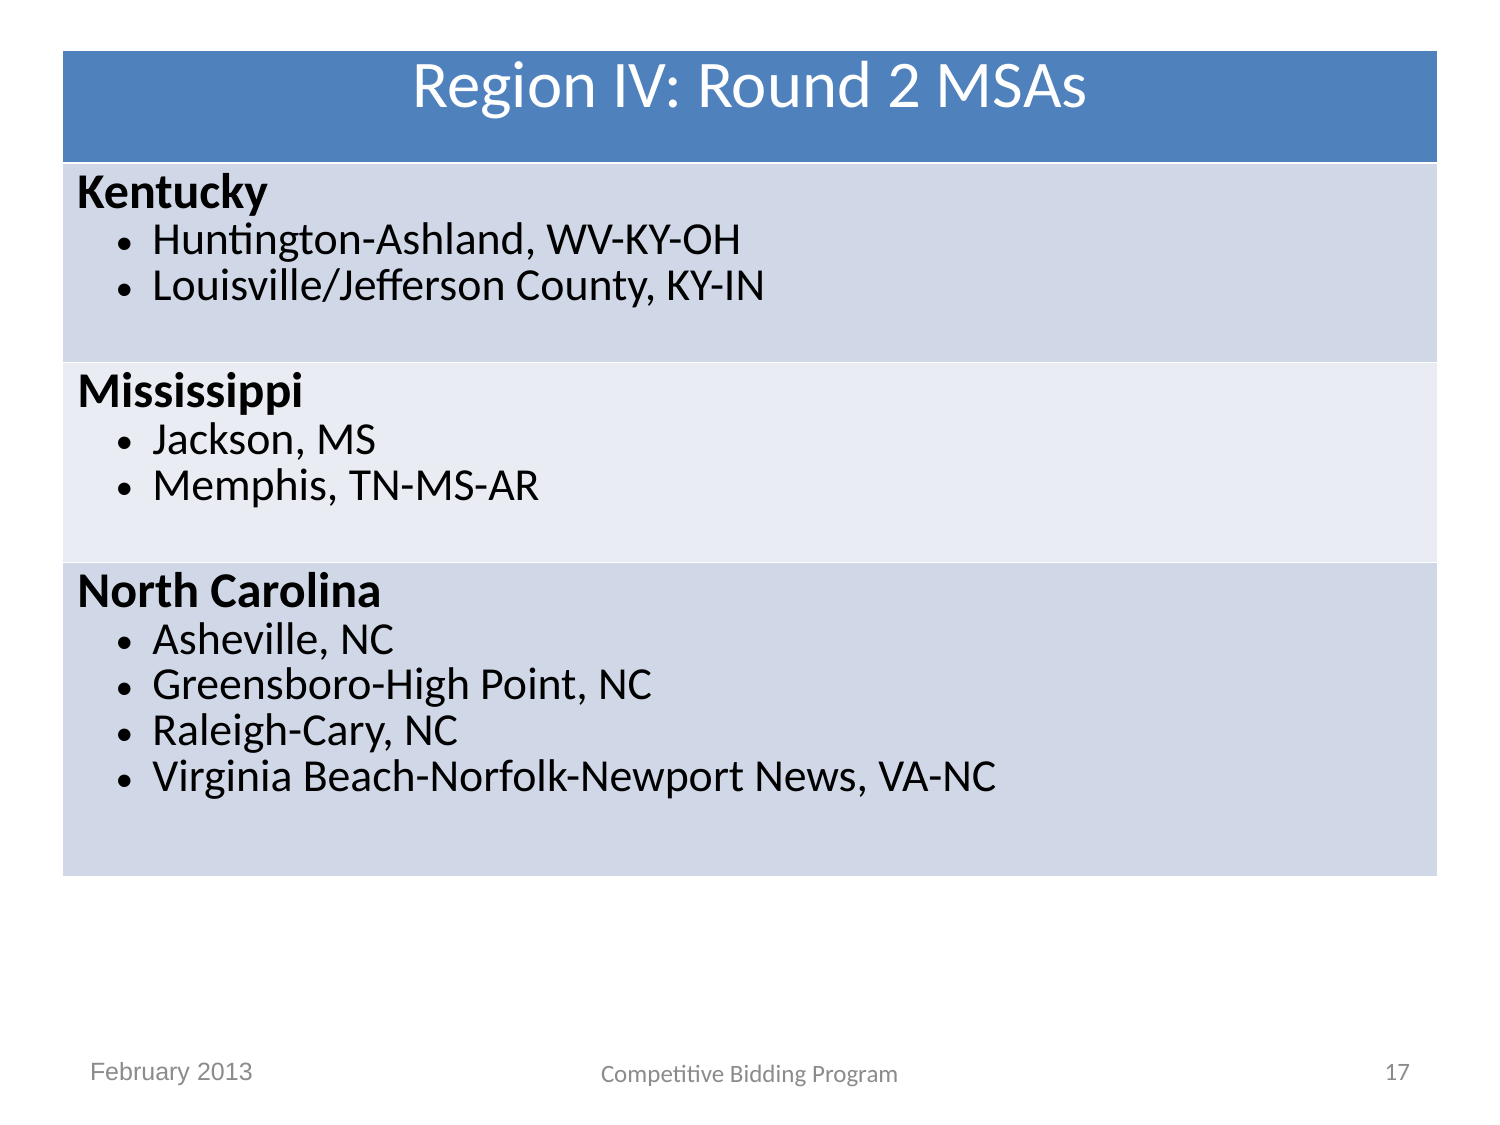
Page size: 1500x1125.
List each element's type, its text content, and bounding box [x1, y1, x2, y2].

footer Competitive Bidding Program [512, 1042, 988, 1103]
table_cell North Carolina Asheville, NC Greensboro-High Point, NC Raleigh-Cary, NC Virginia Beach-Norfolk-Newport News, VA-NC [63, 563, 1437, 876]
table_cell Mississippi Jackson, MS Memphis, TN-MS-AR [63, 363, 1437, 562]
table_header Region IV: Round 2 MSAs [63, 51, 1437, 162]
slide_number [75, 1040, 425, 1100]
slide_number 17 [1074, 1040, 1425, 1100]
table_cell Kentucky Huntington-Ashland, WV-KY-OH Louisville/Jefferson County, KY-IN [63, 164, 1437, 362]
